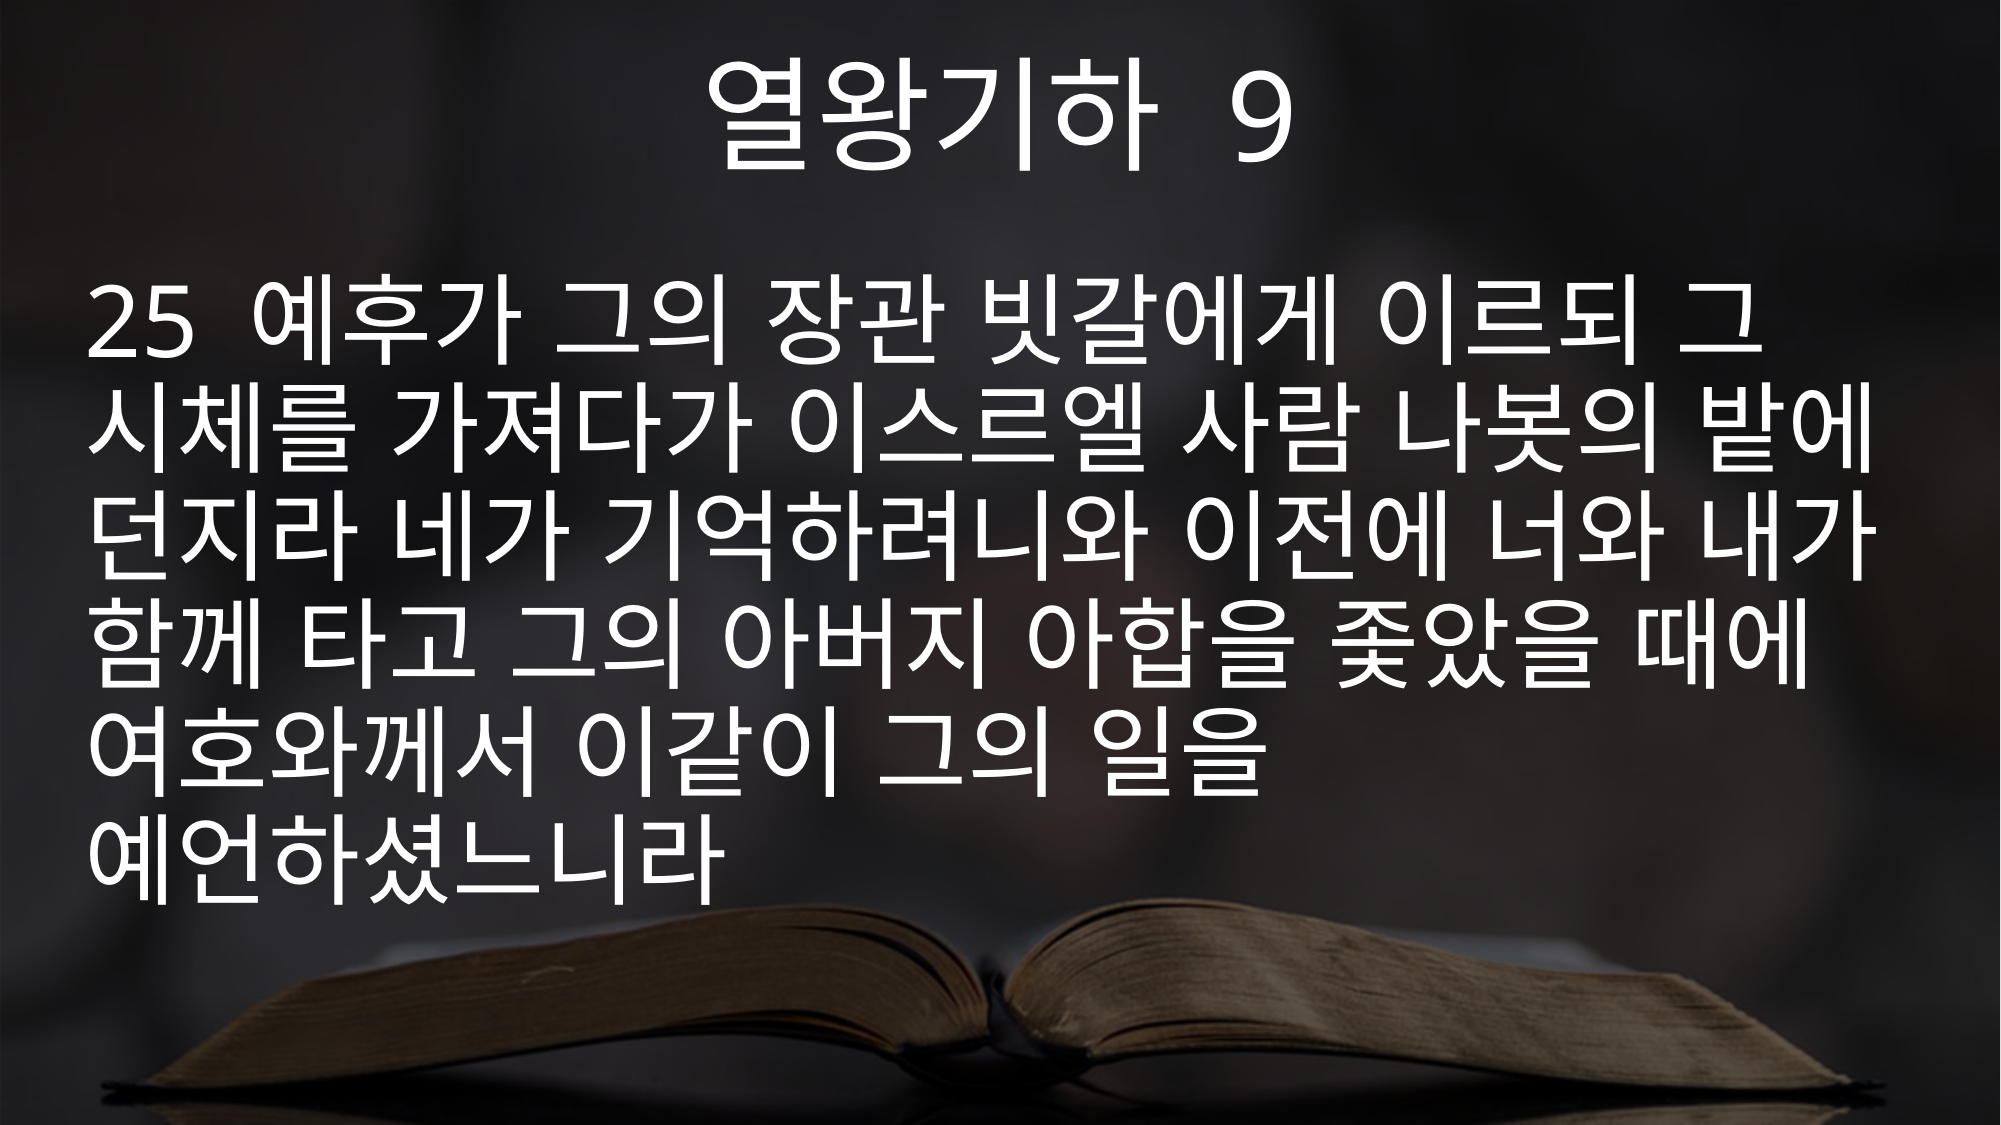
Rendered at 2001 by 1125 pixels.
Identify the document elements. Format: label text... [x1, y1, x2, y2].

footer 열왕기하 9 [0, 32, 2000, 192]
list 25 예후가 그의 장관 빗갈에게 이르되 그 시체를 가져다가 이스르엘 사람 나봇의 밭에 던지라 네가 기억하려니와 이전에 너와 내가 함께 타고 그의 아버지 아합을 좇았을 때에 여호와께서 이같이 그의 일을 예언하셨느니라 [69, 263, 1953, 423]
picture [0, 0, 2001, 1125]
